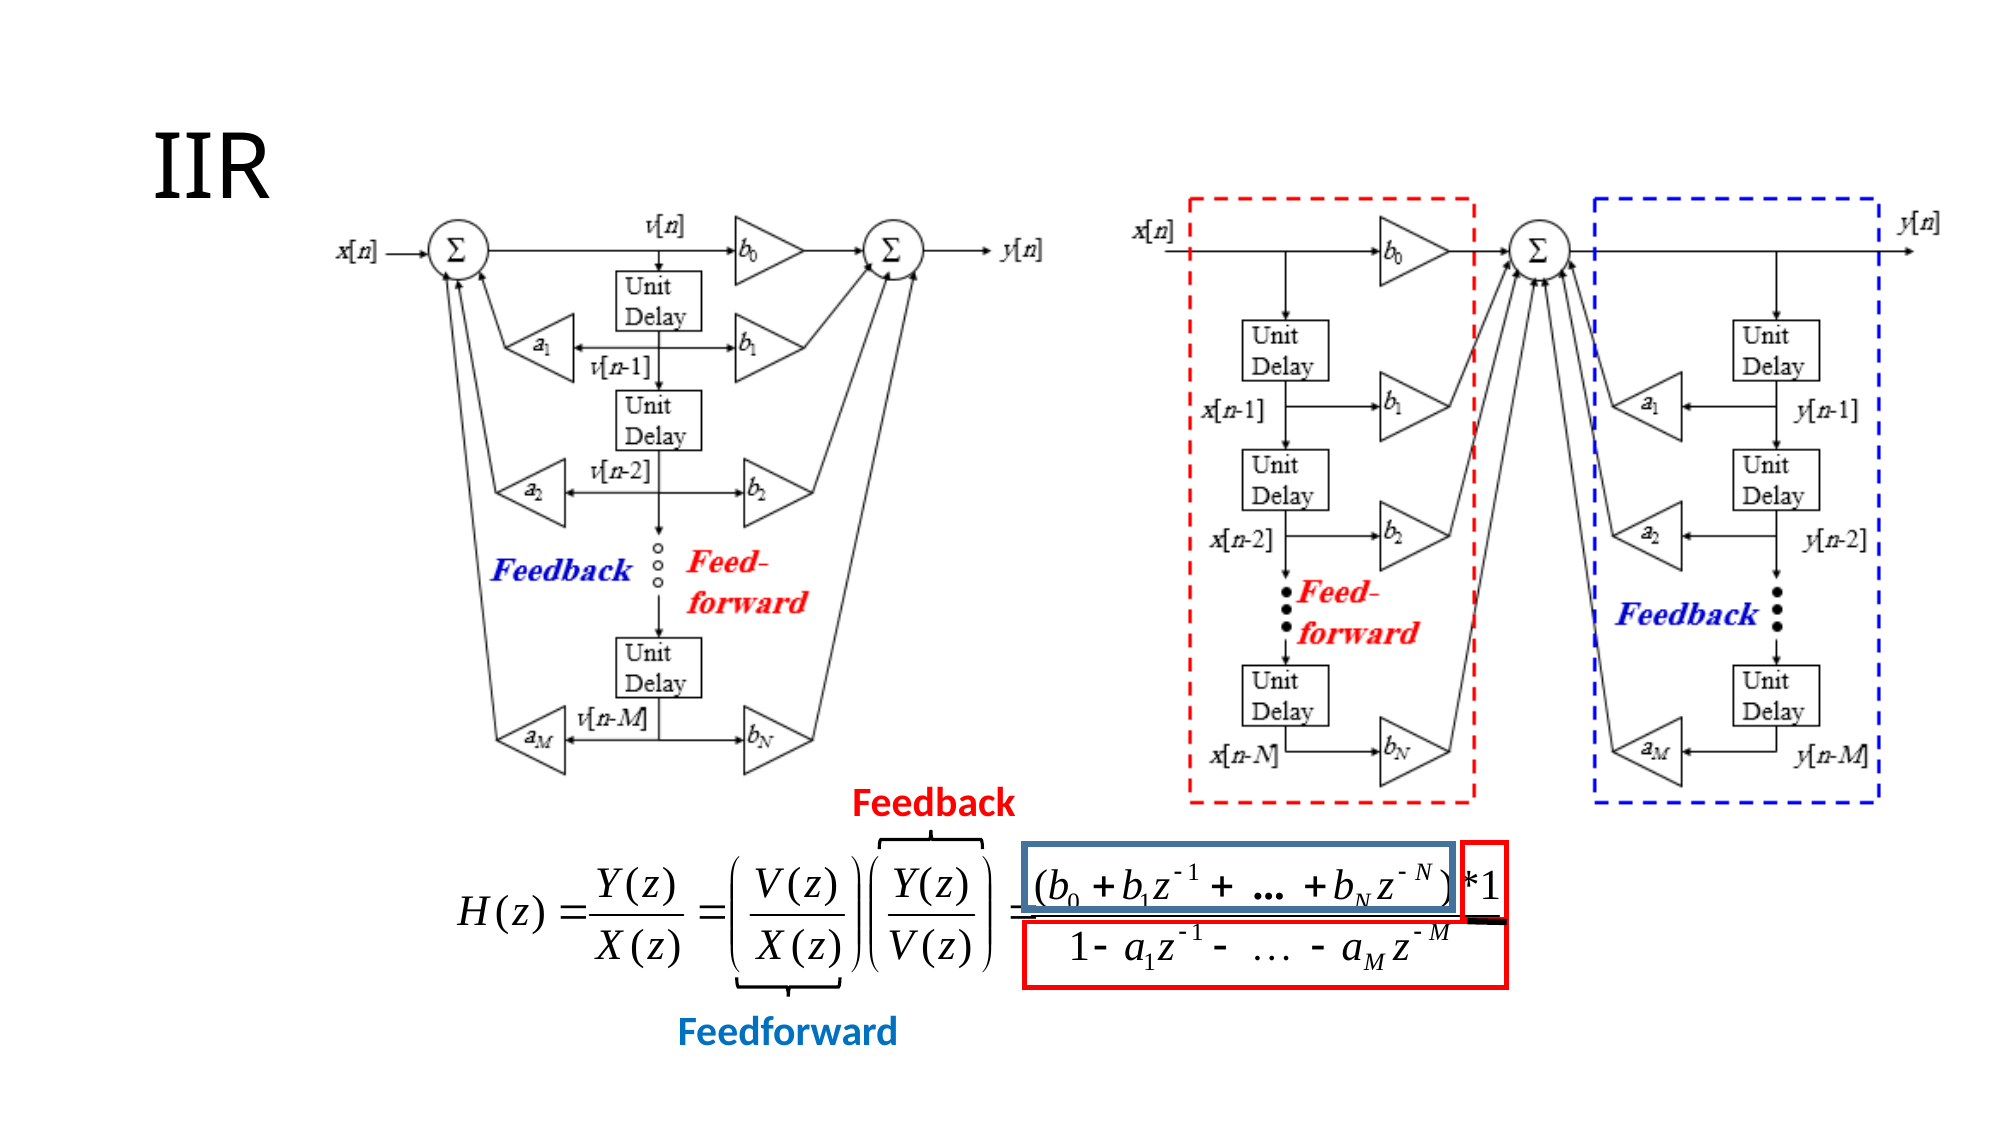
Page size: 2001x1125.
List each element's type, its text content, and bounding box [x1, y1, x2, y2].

text_box [1023, 843, 1453, 851]
text_box Feedback [837, 796, 1060, 832]
picture [1124, 168, 1955, 822]
picture [312, 194, 1061, 796]
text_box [1024, 851, 1507, 981]
text_box Feedforward [663, 996, 939, 1062]
text_box [1461, 842, 1508, 921]
text_box [877, 829, 985, 849]
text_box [449, 849, 1039, 980]
text_box [735, 980, 842, 997]
text_box [1023, 921, 1508, 989]
title IIR [137, 59, 1863, 278]
